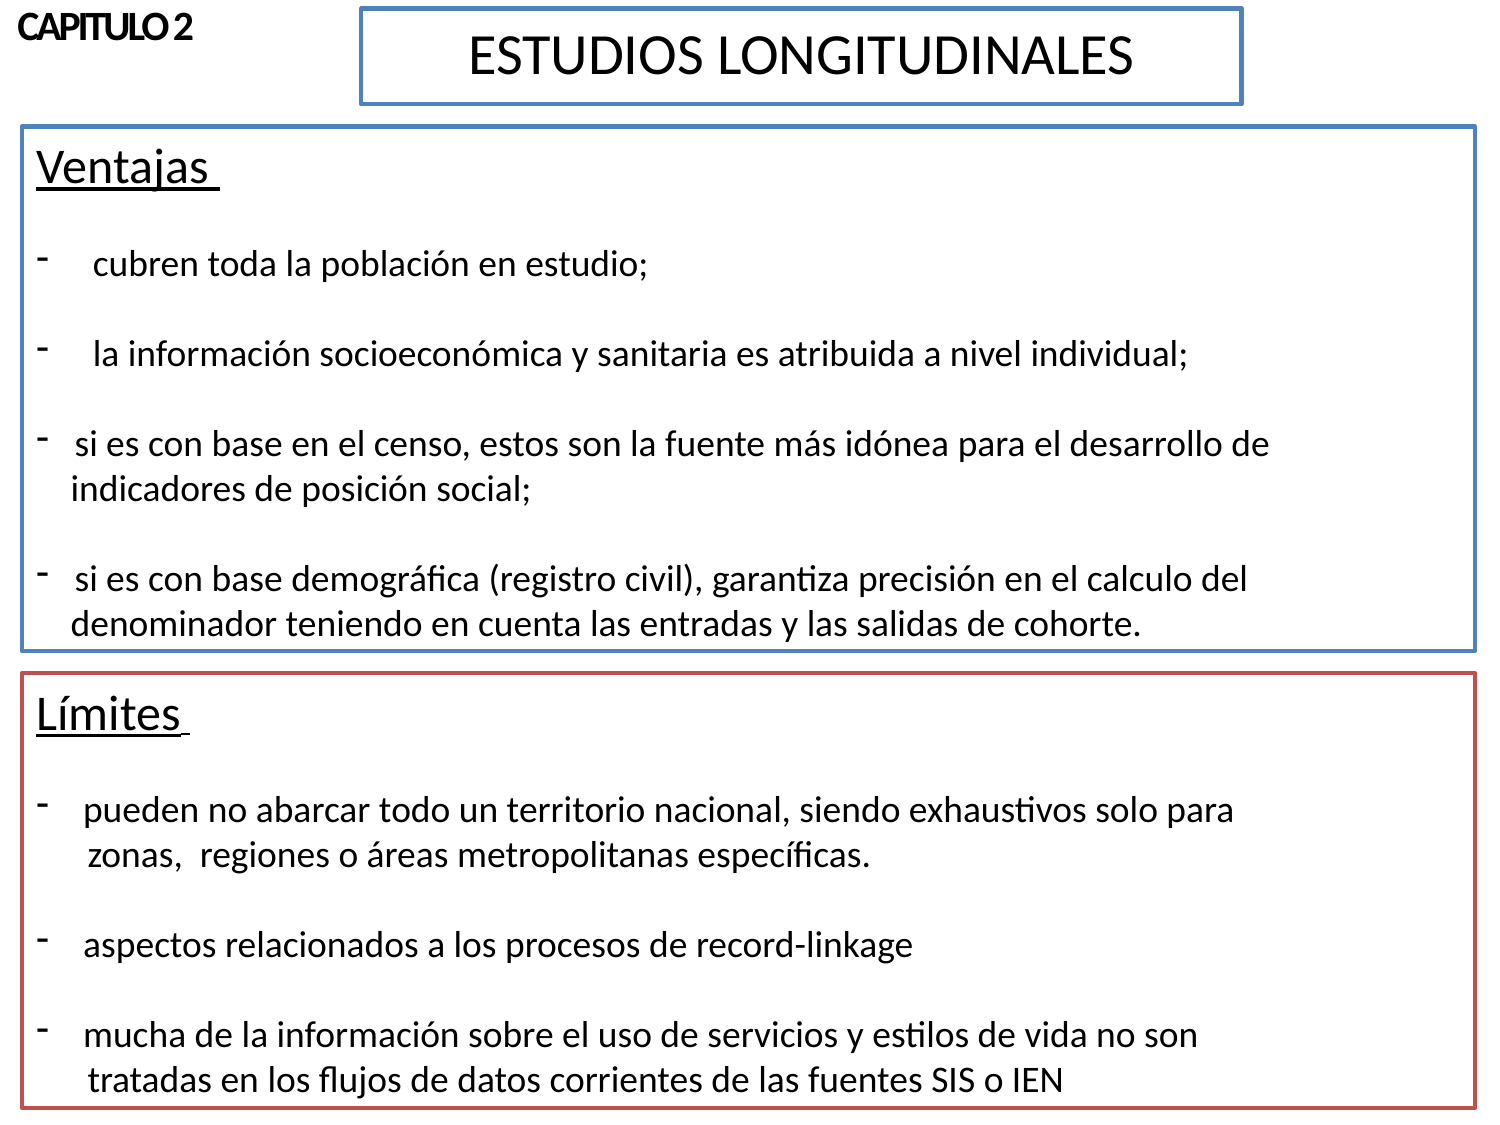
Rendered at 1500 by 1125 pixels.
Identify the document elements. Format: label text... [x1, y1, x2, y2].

text_box Ventajas cubren toda la población en estudio; la información socioeconómica y sanitaria es atribuida a nivel individual; si es con base en el censo, estos son la fuente más idónea para el desarrollo de indicadores de posición social; si es con base demográfica (registro civil), garantiza precisión en el calculo del denominador teniendo en cuenta las entradas y las salidas de cohorte. [20, 124, 1477, 653]
text_box ESTUDIOS LONGITUDINALES [359, 6, 1244, 106]
title CAPITULO 2 [2, 0, 219, 126]
text_box Límites pueden no abarcar todo un territorio nacional, siendo exhaustivos solo para zonas, regiones o áreas metropolitanas específicas. aspectos relacionados a los procesos de record-linkage mucha de la información sobre el uso de servicios y estilos de vida no son tratadas en los flujos de datos corrientes de las fuentes SIS o IEN [20, 671, 1477, 1110]
